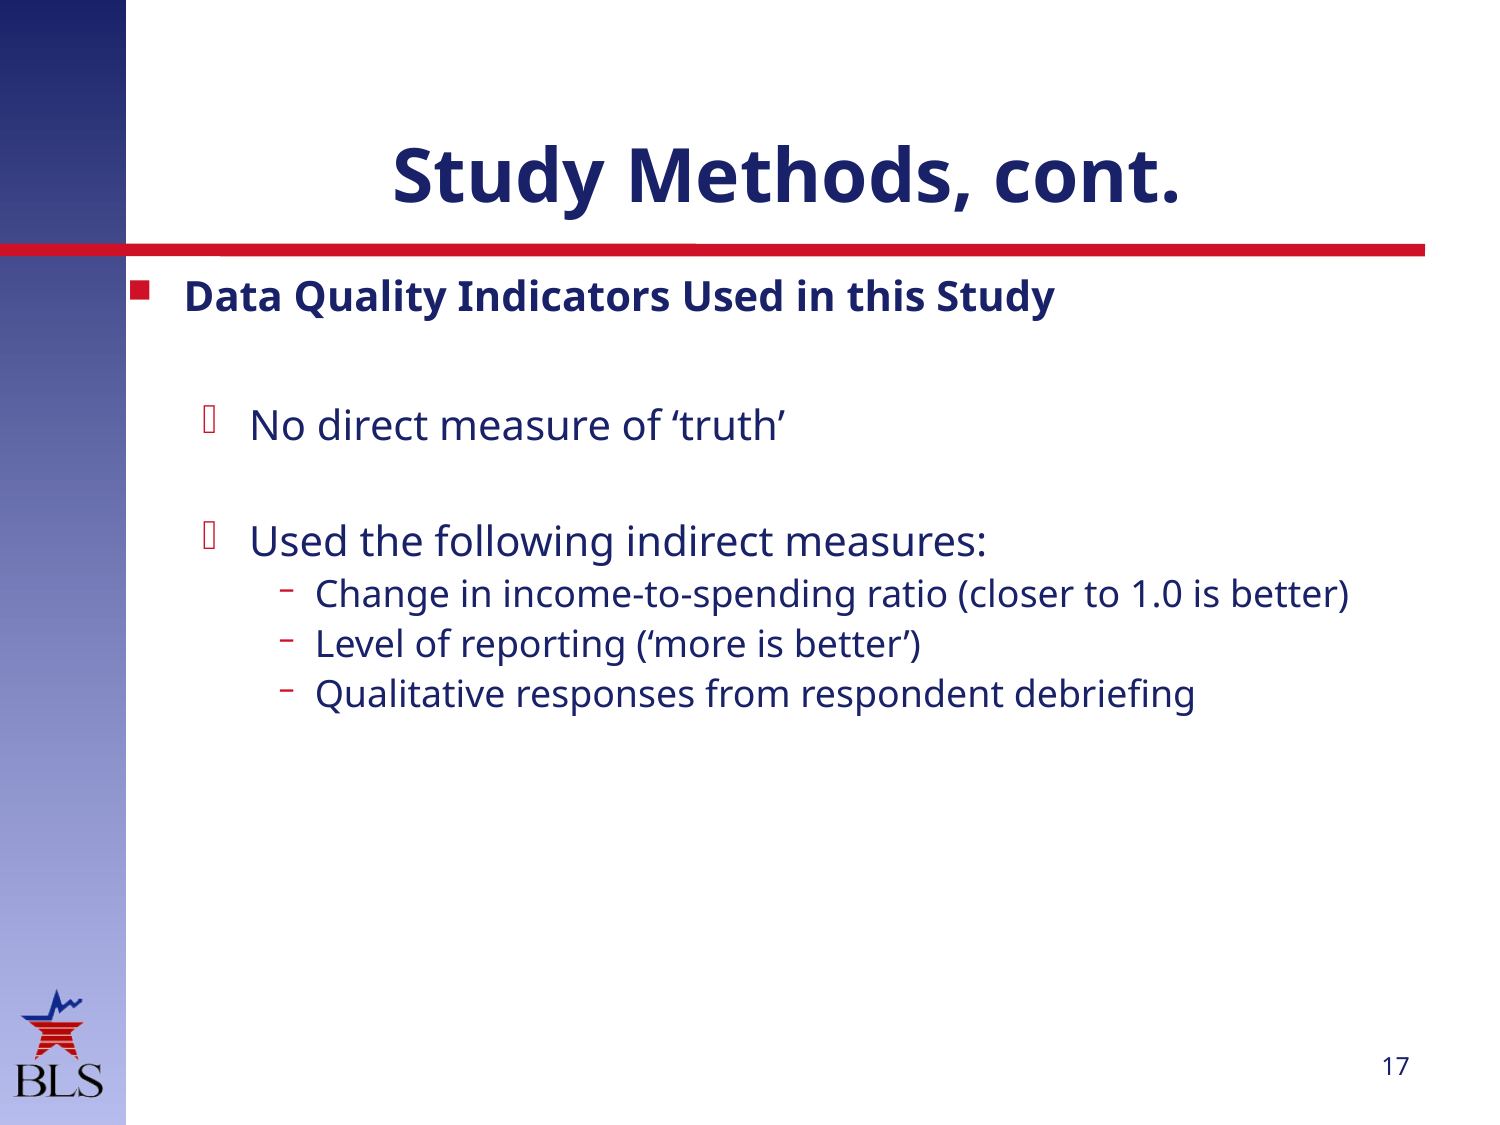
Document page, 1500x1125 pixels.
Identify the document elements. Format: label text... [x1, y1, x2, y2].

text_box Data Quality Indicators Used in this Study No direct measure of ‘truth’ Used the following indirect measures: Change in income-to-spending ratio (closer to 1.0 is better) Level of reporting (‘more is better’) Qualitative responses from respondent debriefing [112, 262, 1463, 1050]
picture [0, 983, 118, 1125]
slide_number 17 [1312, 1050, 1425, 1098]
title Study Methods, cont. [149, 44, 1426, 226]
